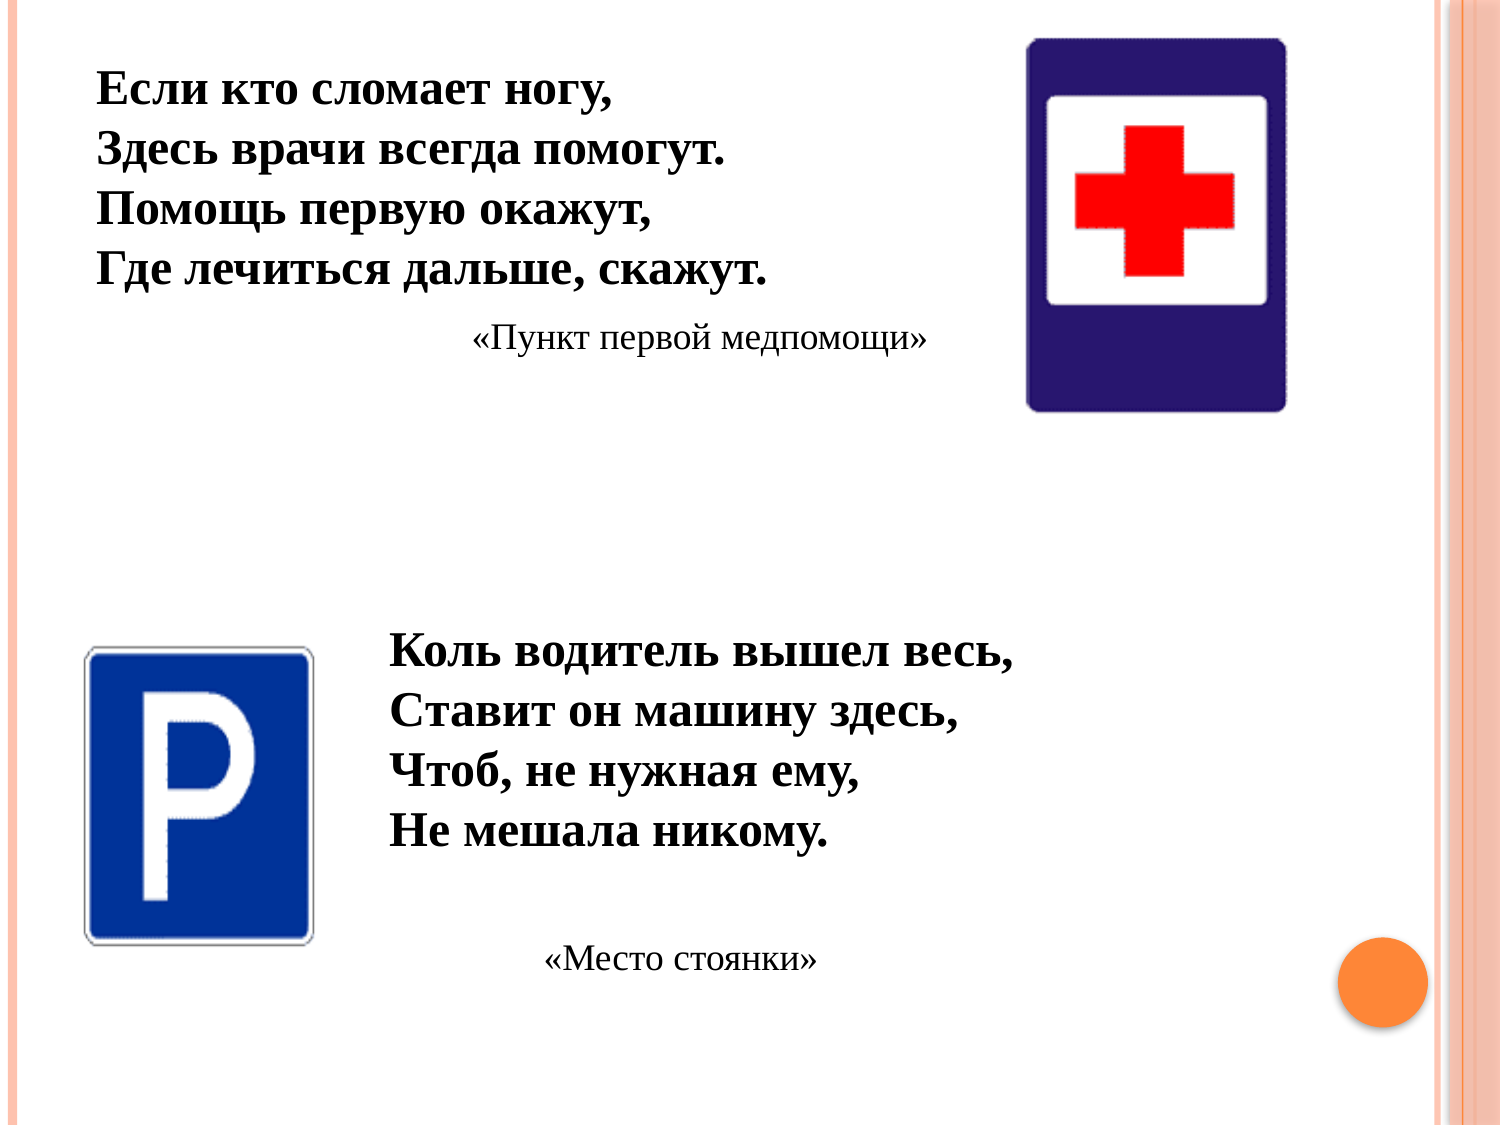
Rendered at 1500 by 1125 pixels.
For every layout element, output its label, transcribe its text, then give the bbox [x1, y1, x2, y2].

text_box Коль водитель вышел весь, Ставит он машину здесь, Чтоб, не нужная ему, Не мешала никому. [375, 609, 1266, 925]
text_box «Пункт первой медпомощи» [456, 304, 1013, 365]
picture [81, 643, 317, 950]
text_box «Место стоянки» [528, 925, 834, 986]
picture [1018, 34, 1302, 424]
text_box Если кто сломает ногу, Здесь врачи всегда помогут. Помощь первую окажут, Где лечиться дальше, скажут. [82, 46, 1013, 362]
